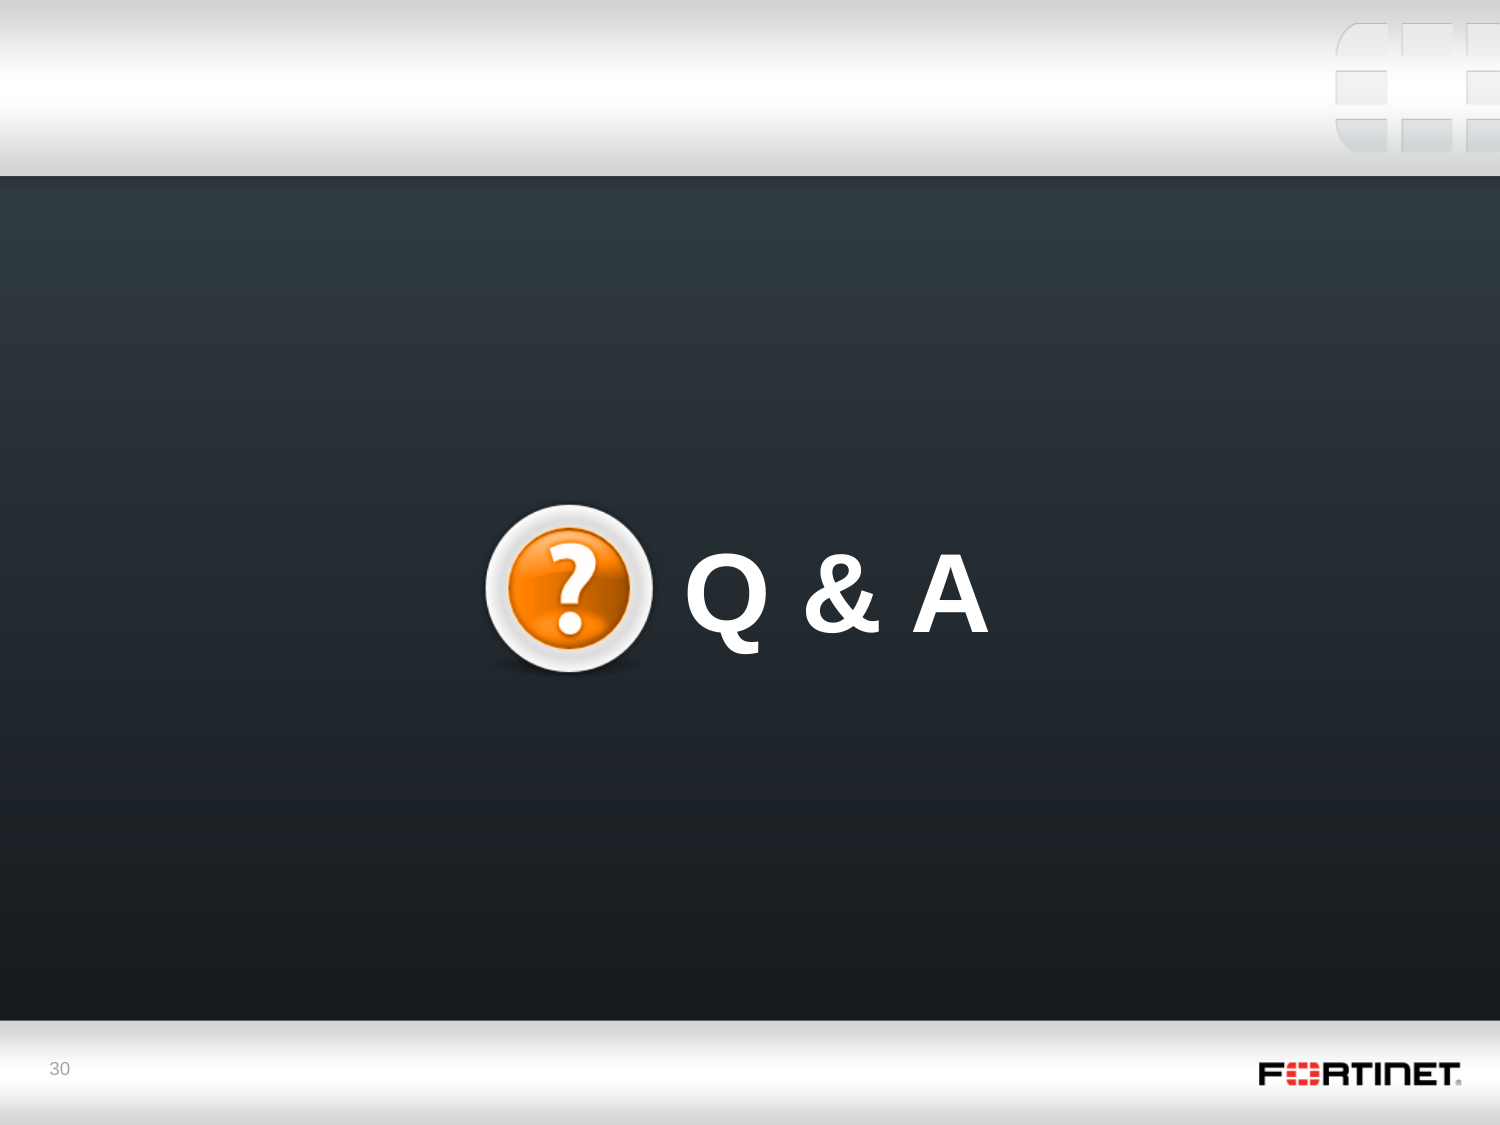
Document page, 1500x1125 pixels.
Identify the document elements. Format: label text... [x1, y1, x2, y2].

picture [0, 0, 1500, 1125]
list Q & A [249, 512, 1425, 976]
